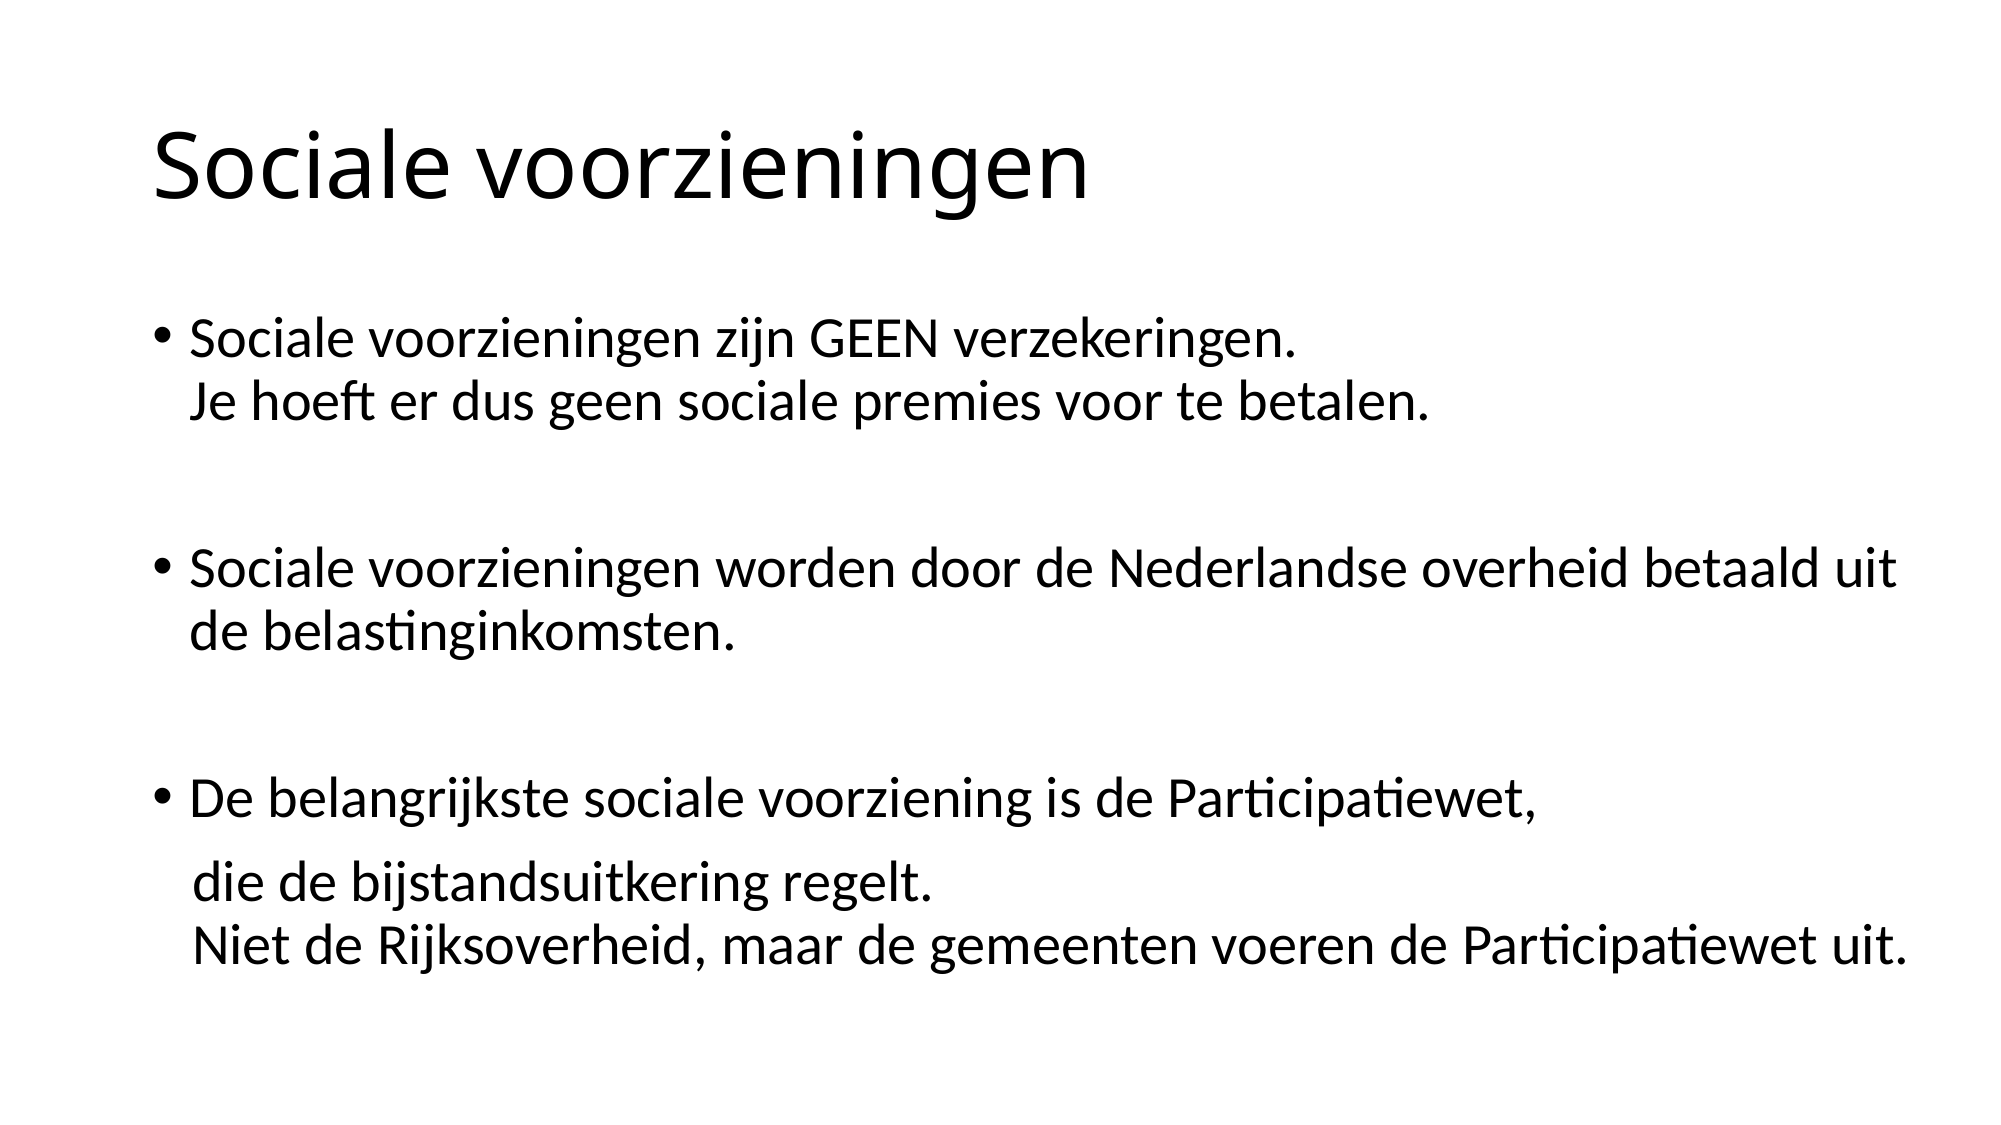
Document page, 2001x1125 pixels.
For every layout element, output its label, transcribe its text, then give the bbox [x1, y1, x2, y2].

list Sociale voorzieningen zijn GEEN verzekeringen. Je hoeft er dus geen sociale premies voor te betalen. Sociale voorzieningen worden door de Nederlandse overheid betaald uit de belastinginkomsten. De belangrijkste sociale voorziening is de Participatiewet, die de bijstandsuitkering regelt. Niet de Rijksoverheid, maar de gemeenten voeren de Participatiewet uit. [137, 299, 1985, 1014]
title Sociale voorzieningen [137, 59, 1863, 278]
